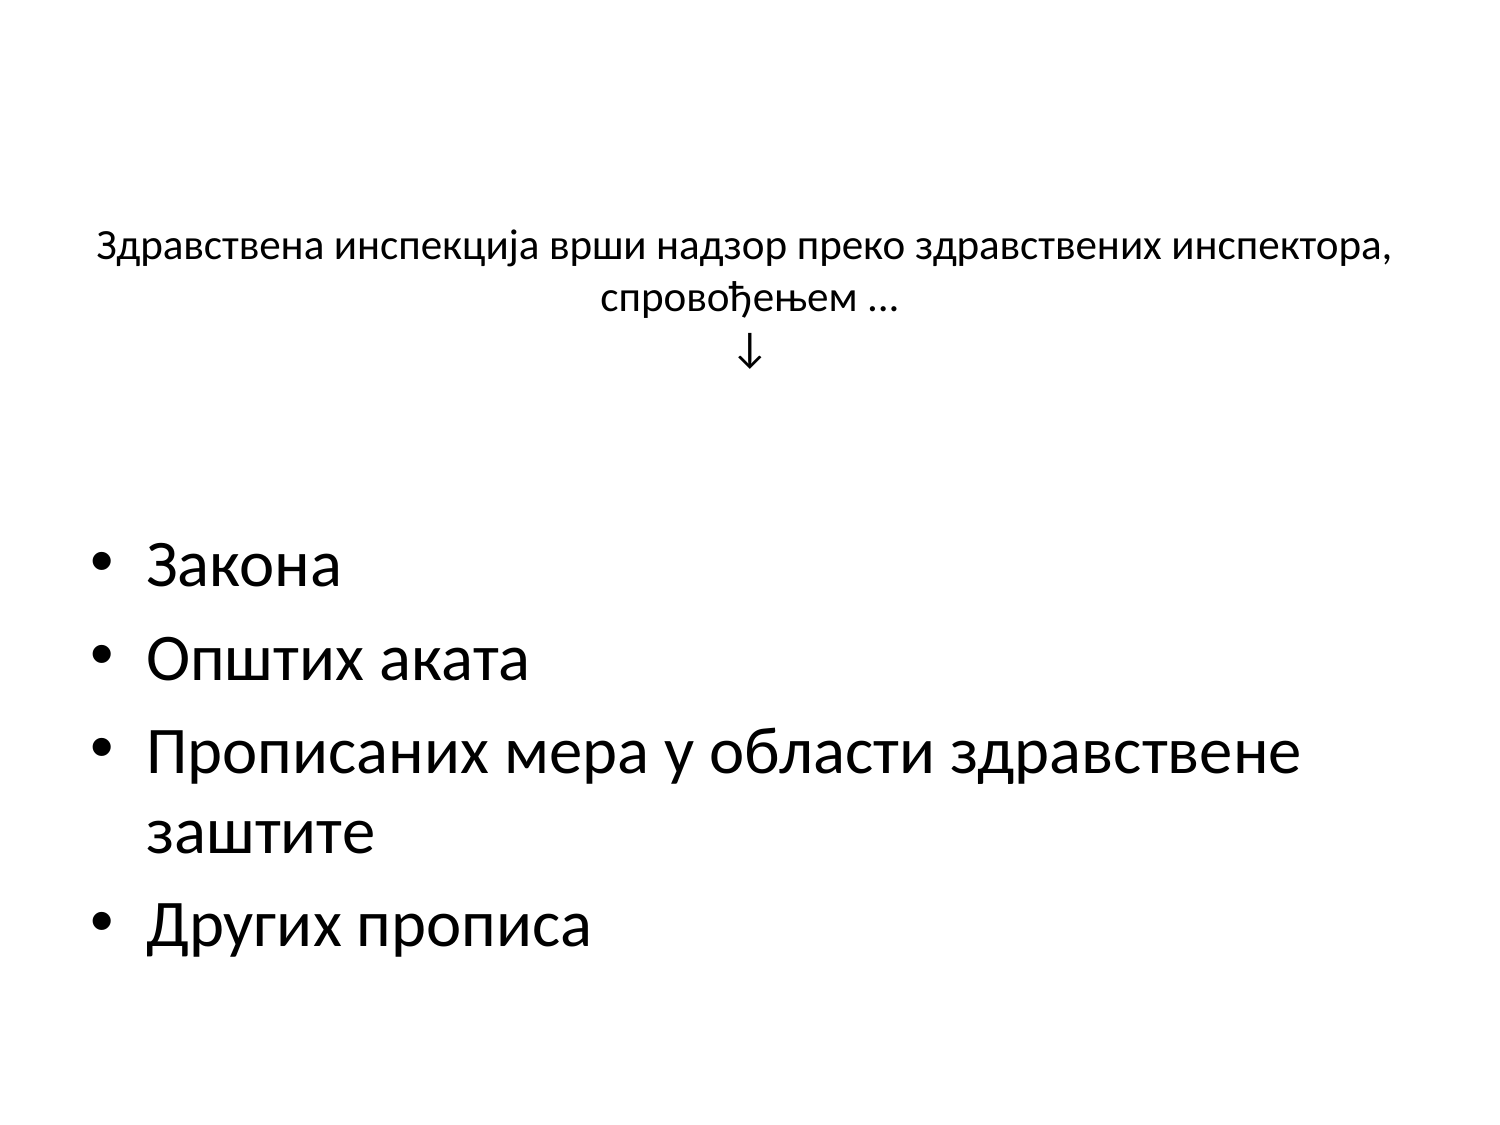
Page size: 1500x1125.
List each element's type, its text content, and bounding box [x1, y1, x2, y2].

list Закона Општих аката Прописаних мера у области здравствене заштите Других прописа [75, 512, 1425, 1125]
title Здравствена инспекција врши надзор преко здравствених инспектора, спровођењем ... ↓ [75, 200, 1425, 388]
